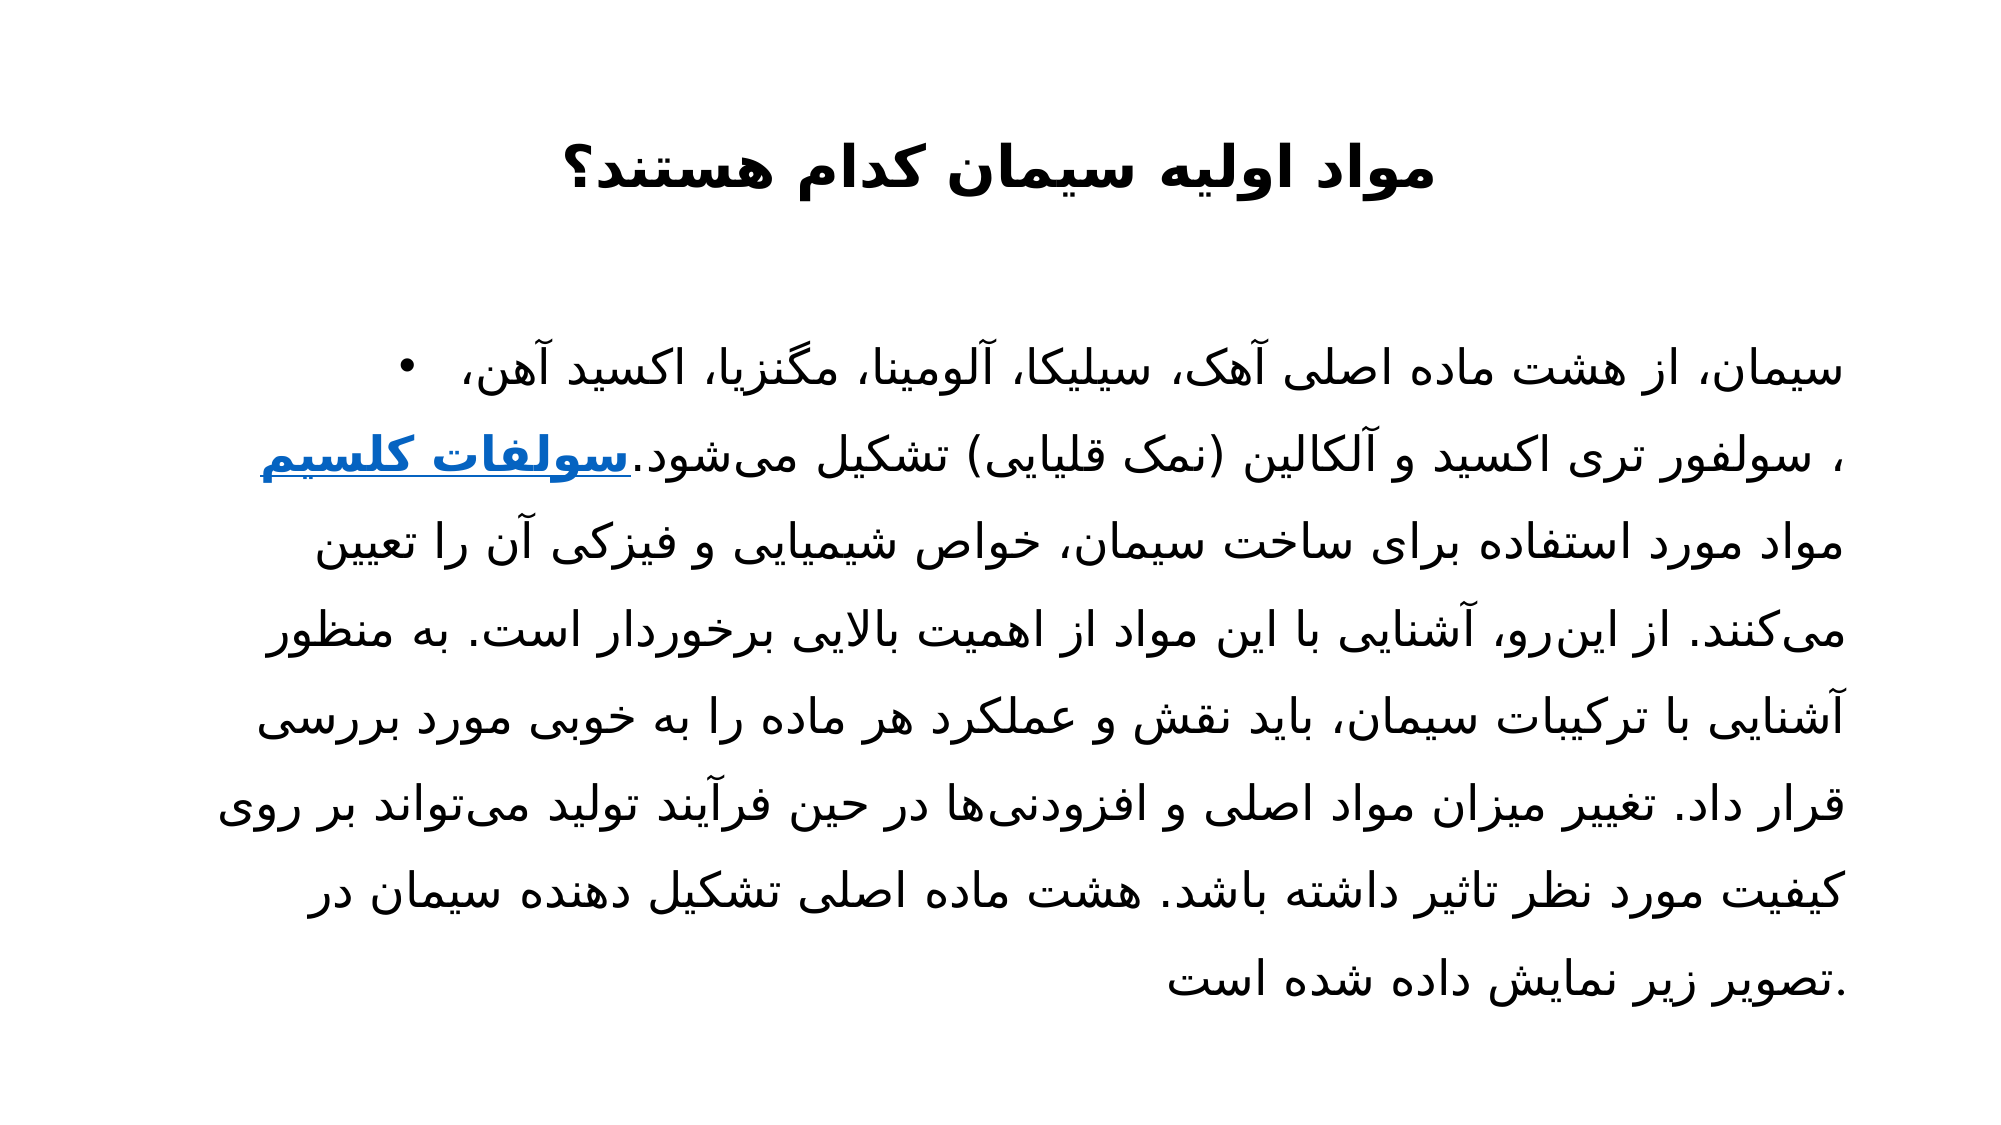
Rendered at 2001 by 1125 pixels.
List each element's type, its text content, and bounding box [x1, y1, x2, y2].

title مواد اولیه سیمان کدام هستند؟ [137, 59, 1863, 278]
list سیمان، از هشت ماده اصلی آهک، سیلیکا، آلومینا، مگنزیا، اکسید آهن، سولفات کلسیم، سولفور تری اکسید و آلکالین (نمک قلیایی) تشکیل می‌شود. مواد مورد استفاده برای ساخت سیمان، خواص شیمیایی و فیزکی آن را تعیین می‌کنند. از این‌رو، آشنایی با این مواد از اهمیت بالایی برخوردار است. به منظور آشنایی با ترکیبات سیمان، باید نقش و عملکرد هر ماده را به خوبی مورد بررسی قرار داد. تغییر میزان مواد اصلی و افزودنی‌ها در حین فرآیند تولید می‌تواند بر روی کیفیت مورد نظر تاثیر داشته باشد. هشت ماده اصلی تشکیل دهنده سیمان در تصویر زیر نمایش داده شده است. [137, 299, 1863, 1014]
